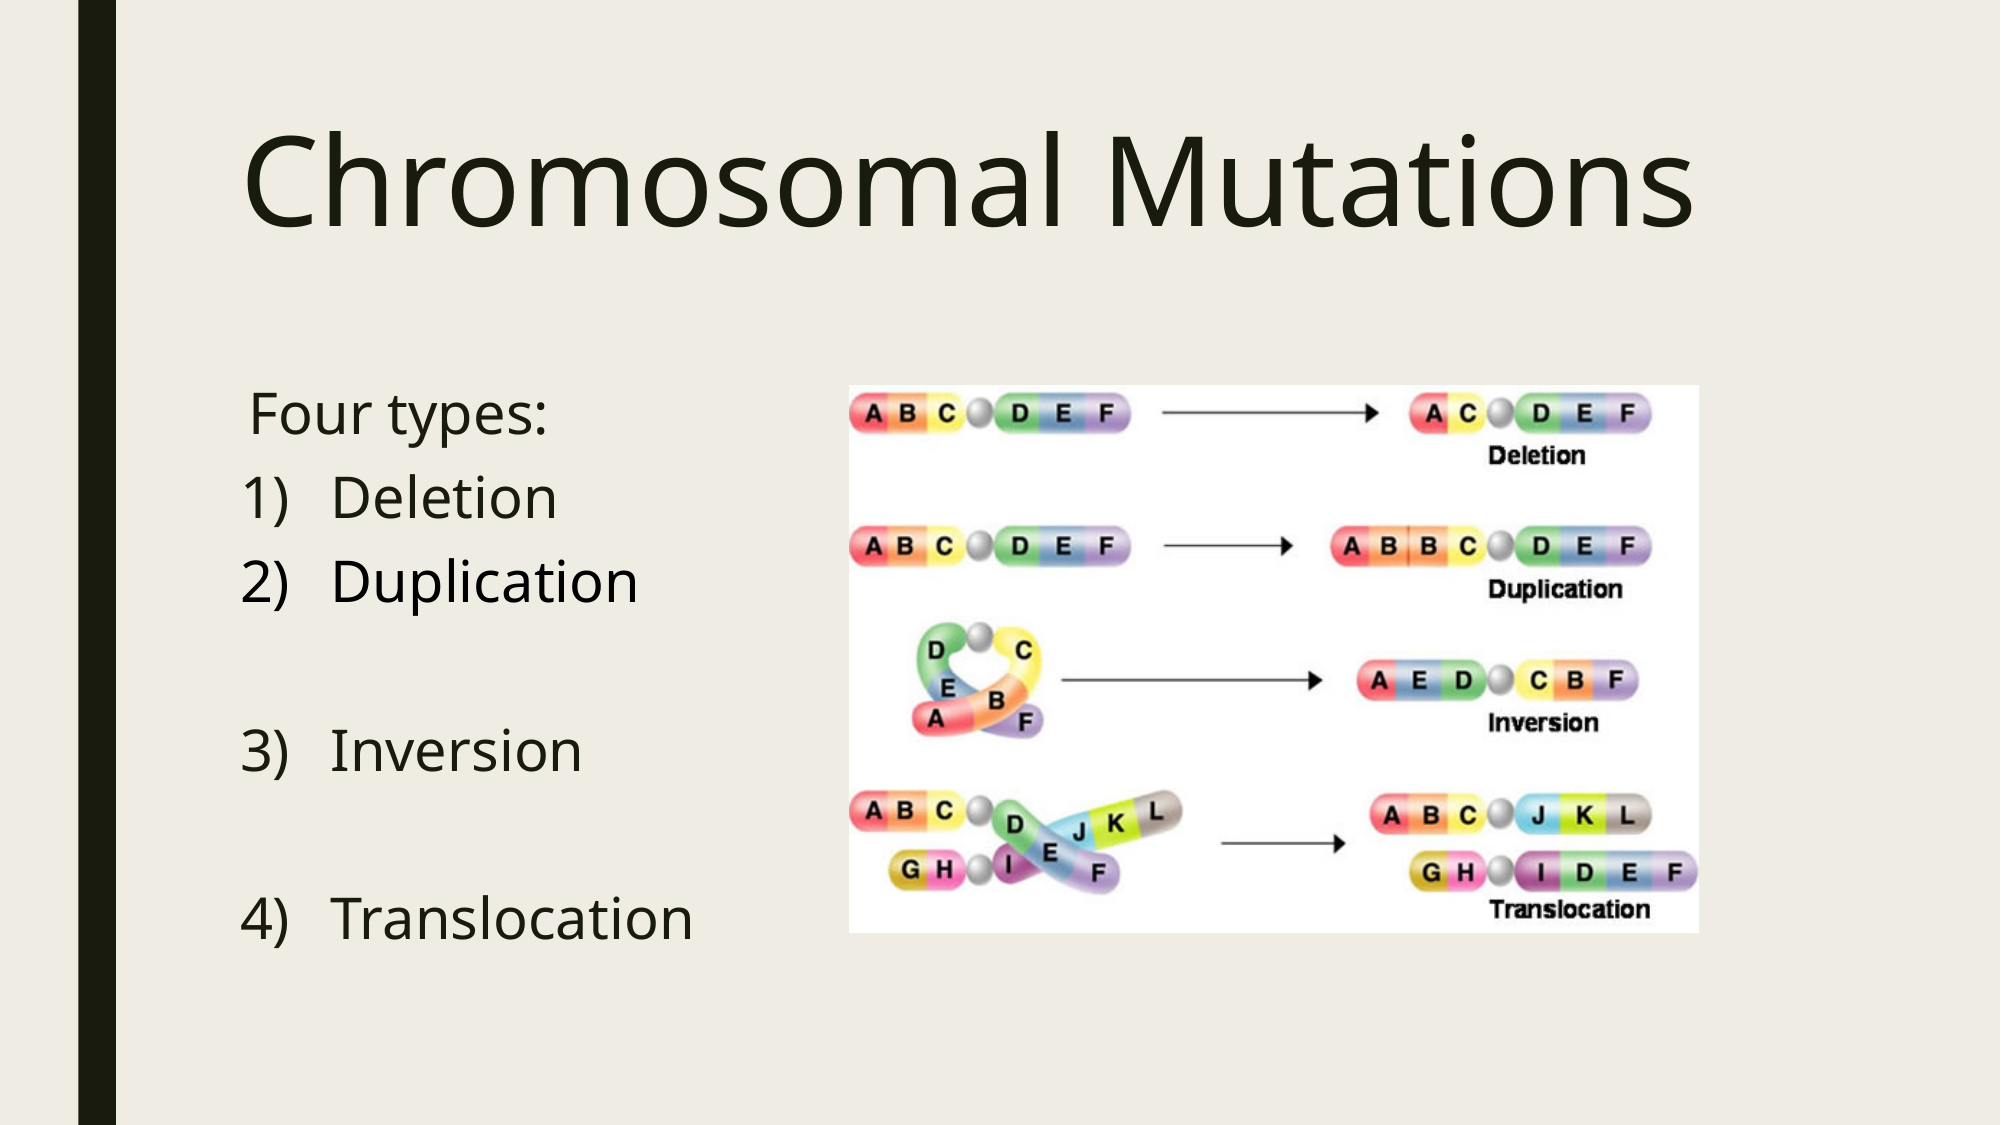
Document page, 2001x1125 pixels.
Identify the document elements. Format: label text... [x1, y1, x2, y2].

title Chromosomal Mutations [225, 112, 1800, 357]
list Four types: Deletion Duplication Inversion Translocation [225, 375, 1800, 963]
picture [849, 385, 1699, 933]
